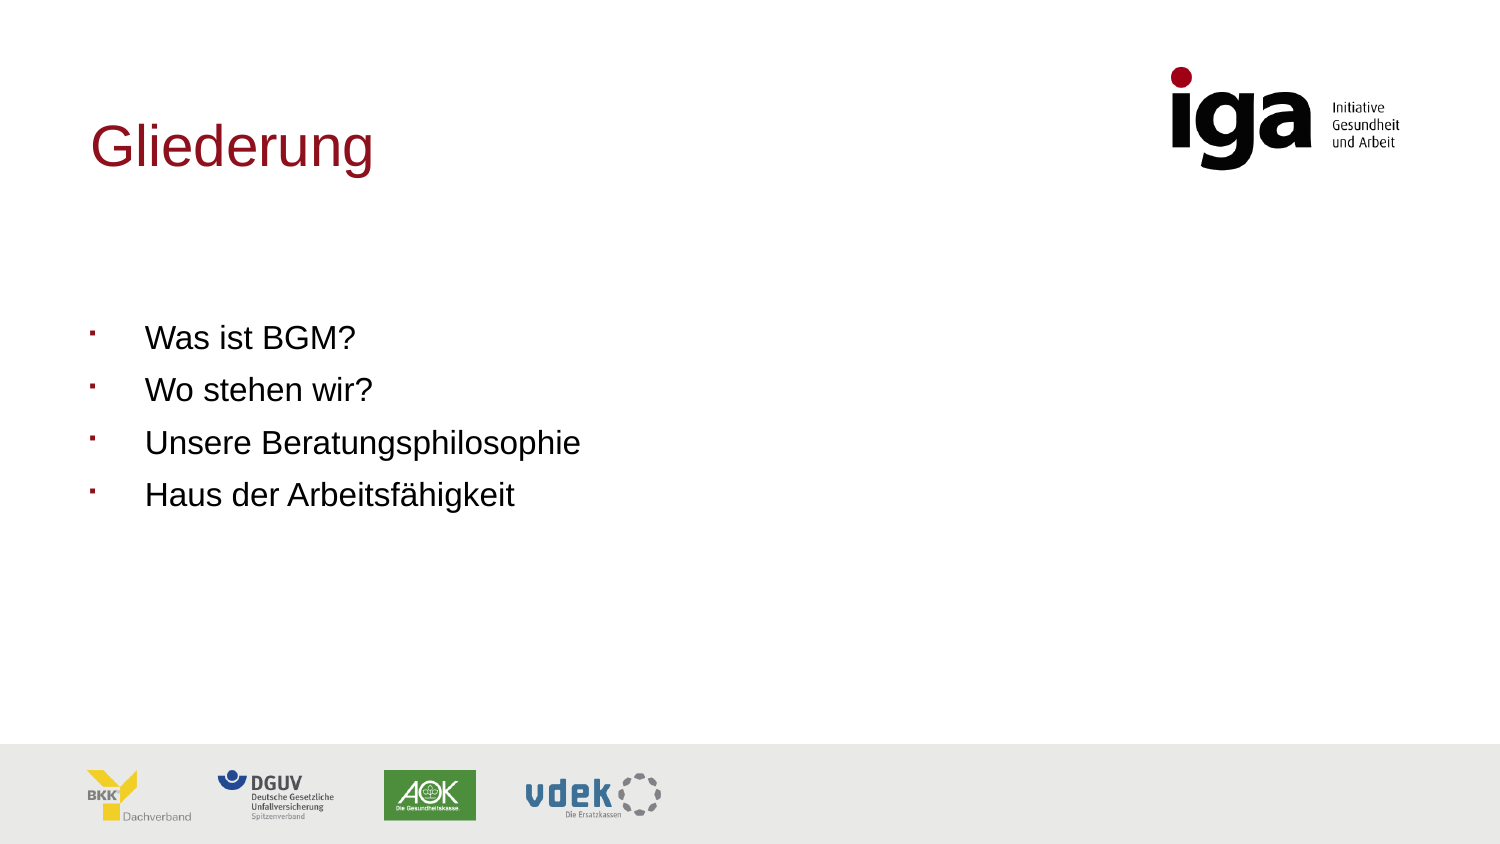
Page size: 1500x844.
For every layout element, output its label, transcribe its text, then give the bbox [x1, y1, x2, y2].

title Gliederung [75, 100, 1078, 272]
list Was ist BGM? Wo stehen wir? Unsere Beratungsphilosophie Haus der Arbeitsfähigkeit [73, 308, 1424, 641]
